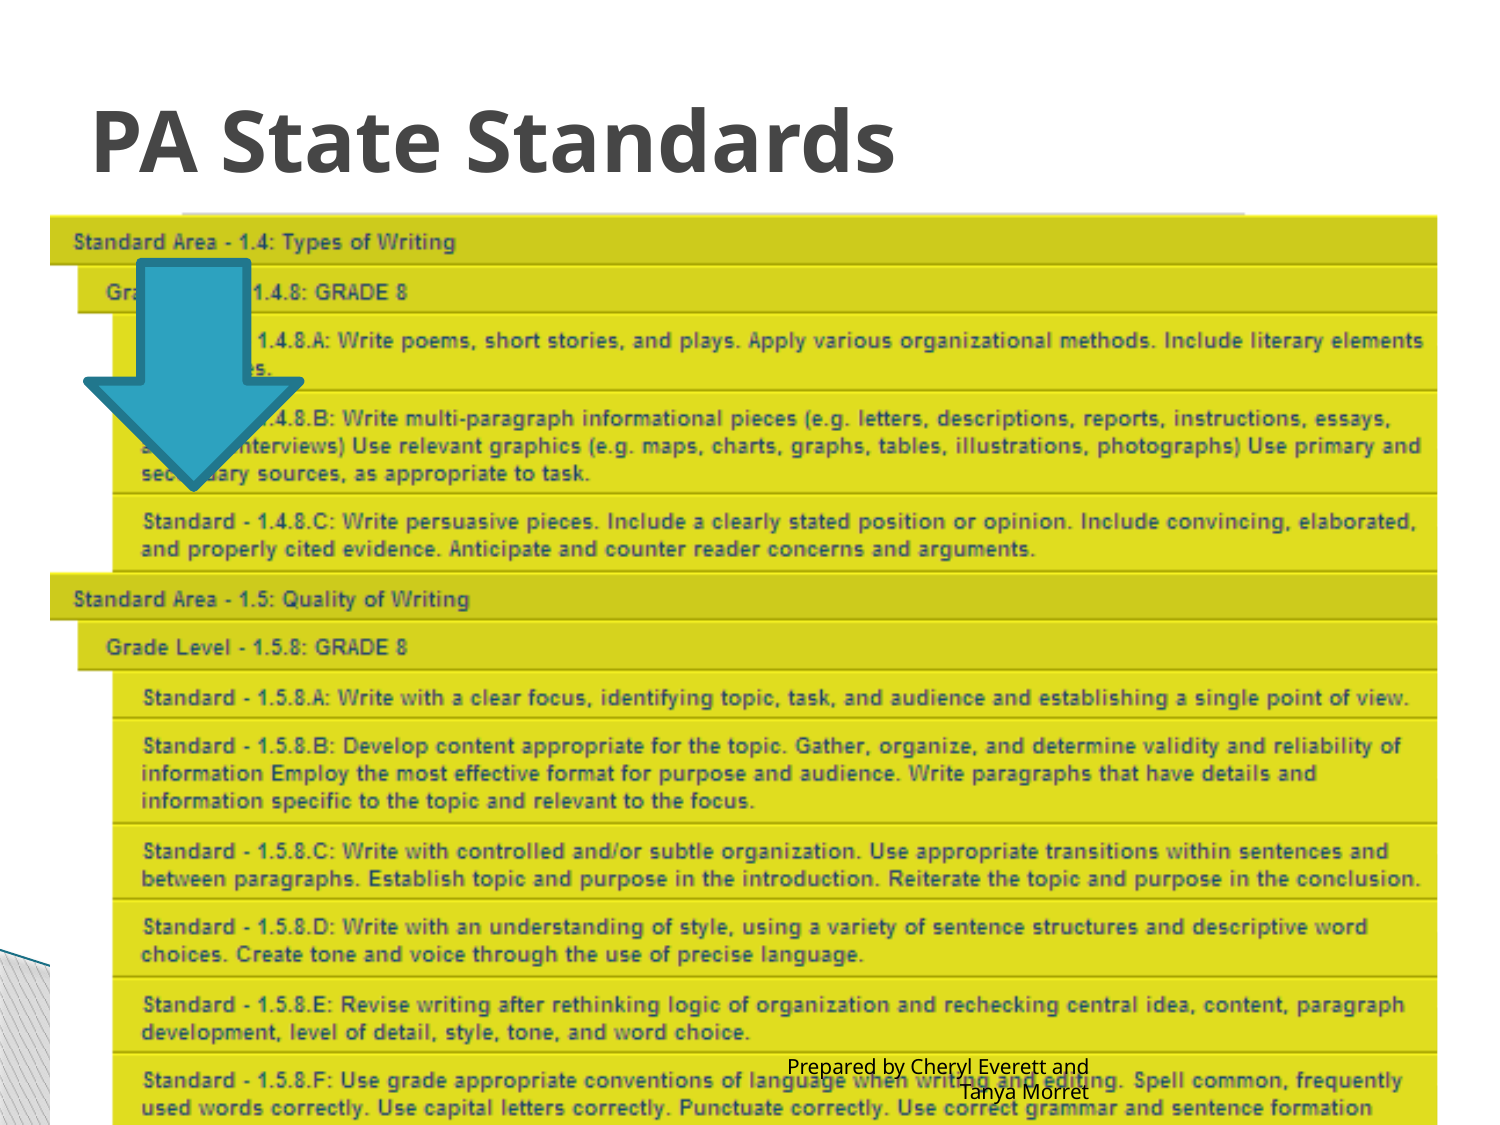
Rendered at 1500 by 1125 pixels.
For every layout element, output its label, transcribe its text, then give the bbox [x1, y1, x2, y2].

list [49, 212, 1438, 1125]
title PA State Standards [75, 45, 1425, 211]
